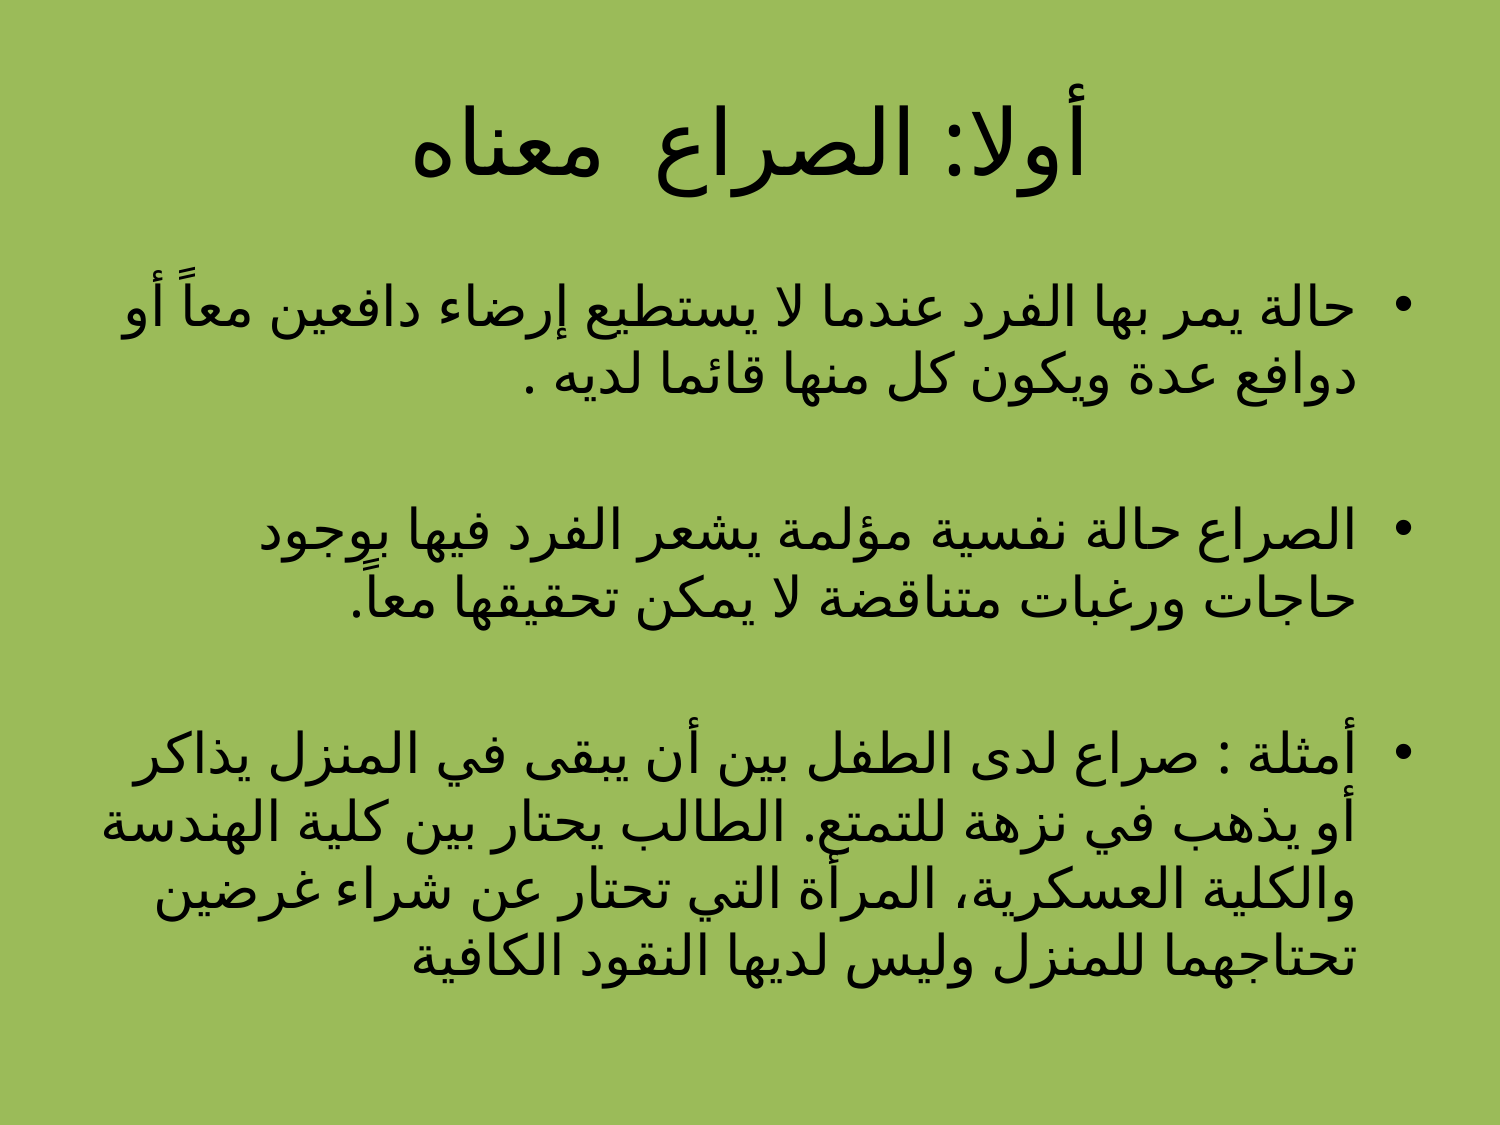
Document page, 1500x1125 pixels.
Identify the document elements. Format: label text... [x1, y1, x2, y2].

title أولا: الصراع معناه [75, 45, 1425, 233]
list حالة يمر بها الفرد عندما لا يستطيع إرضاء دافعين معاً أو دوافع عدة ويكون كل منها قائما لديه . الصراع حالة نفسية مؤلمة يشعر الفرد فيها بوجود حاجات ورغبات متناقضة لا يمكن تحقيقها معاً. أمثلة : صراع لدى الطفل بين أن يبقى في المنزل يذاكر أو يذهب في نزهة للتمتع. الطالب يحتار بين كلية الهندسة والكلية العسكرية، المرأة التي تحتار عن شراء غرضين تحتاجهما للمنزل وليس لديها النقود الكافية [75, 262, 1425, 1005]
